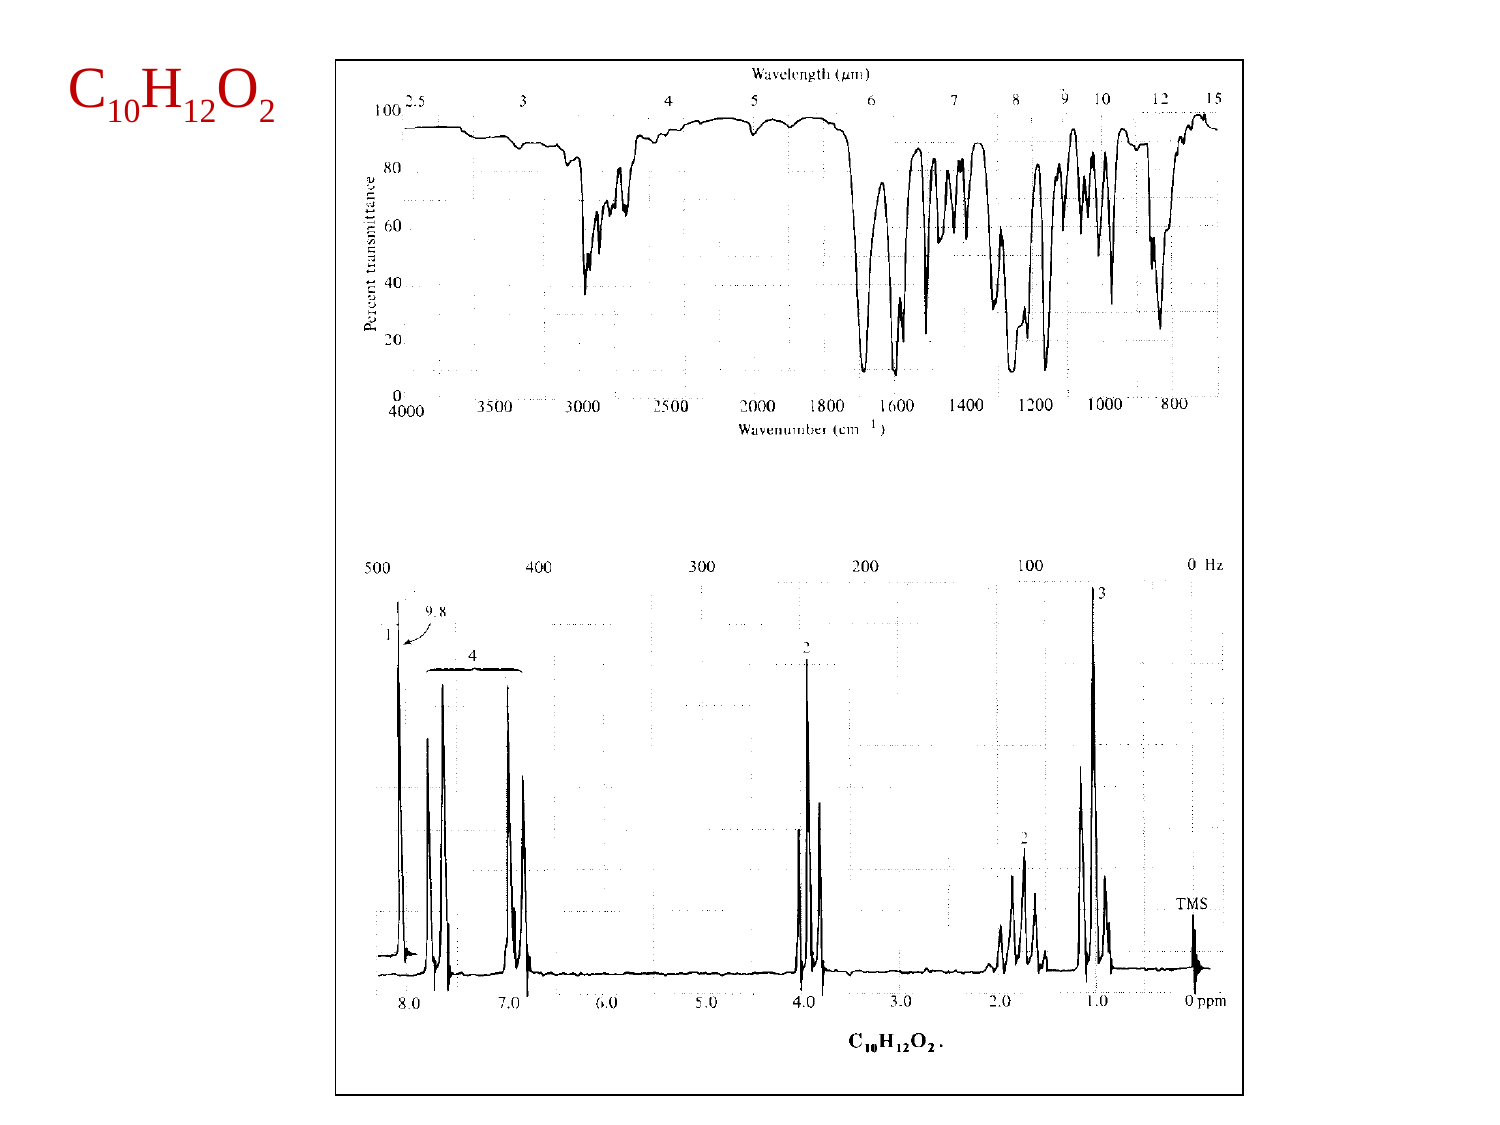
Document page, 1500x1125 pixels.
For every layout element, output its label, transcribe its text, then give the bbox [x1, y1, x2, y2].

text_box C10H12O2 [52, 41, 291, 137]
picture [336, 60, 1243, 1095]
